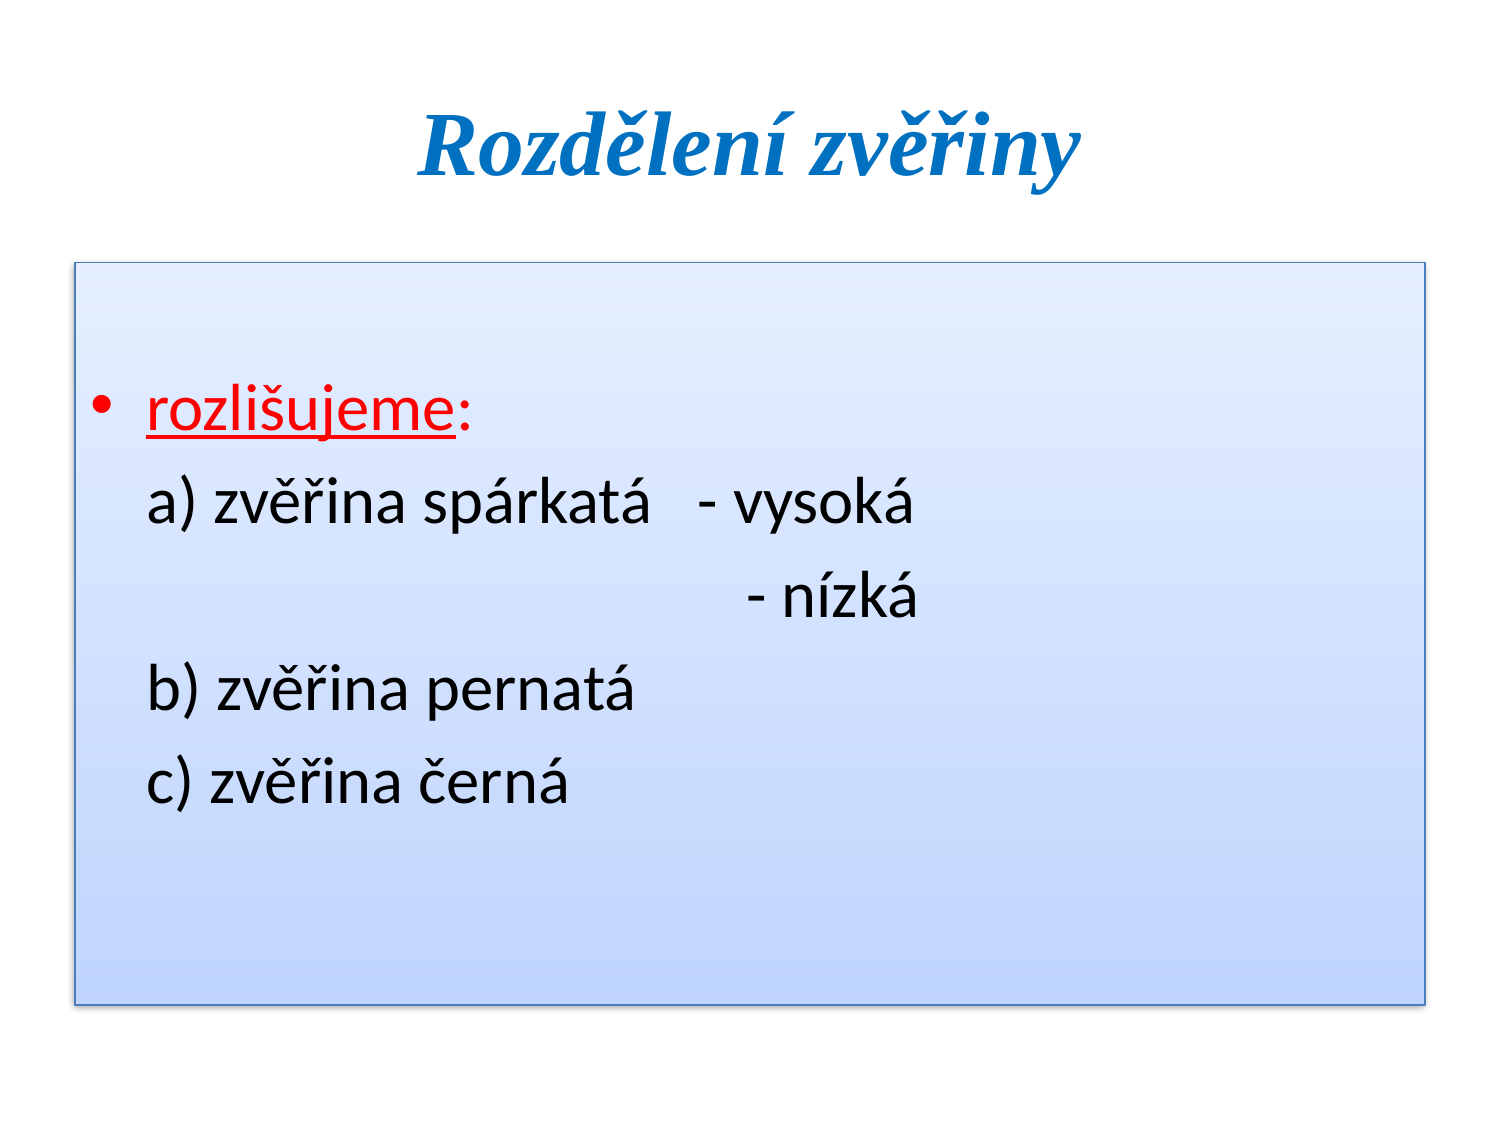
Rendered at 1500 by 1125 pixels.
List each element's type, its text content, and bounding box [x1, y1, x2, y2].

list rozlišujeme: a) zvěřina spárkatá - vysoká - nízká b) zvěřina pernatá c) zvěřina černá [74, 262, 1426, 1006]
title Rozdělení zvěřiny [75, 45, 1425, 233]
